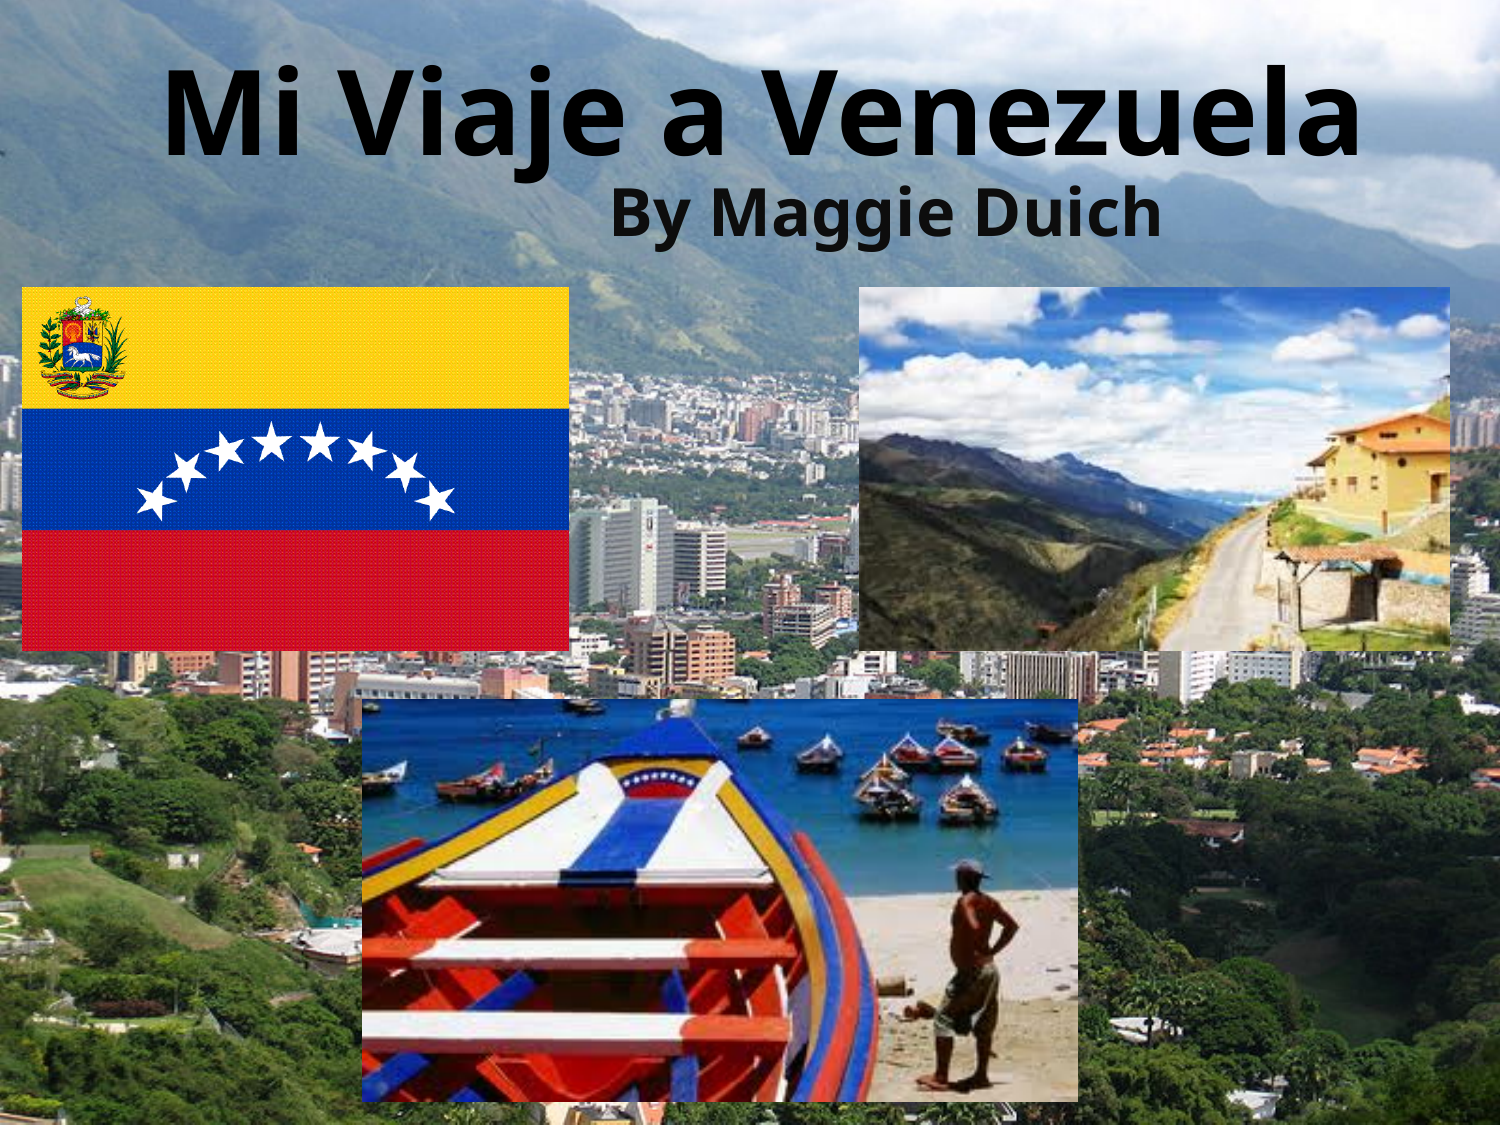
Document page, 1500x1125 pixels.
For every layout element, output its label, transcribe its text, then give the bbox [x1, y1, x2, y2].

picture [0, 0, 1500, 1125]
title Mi Viaje a Venezuela [124, 0, 1401, 229]
subtitle By Maggie Duich [361, 162, 1412, 451]
